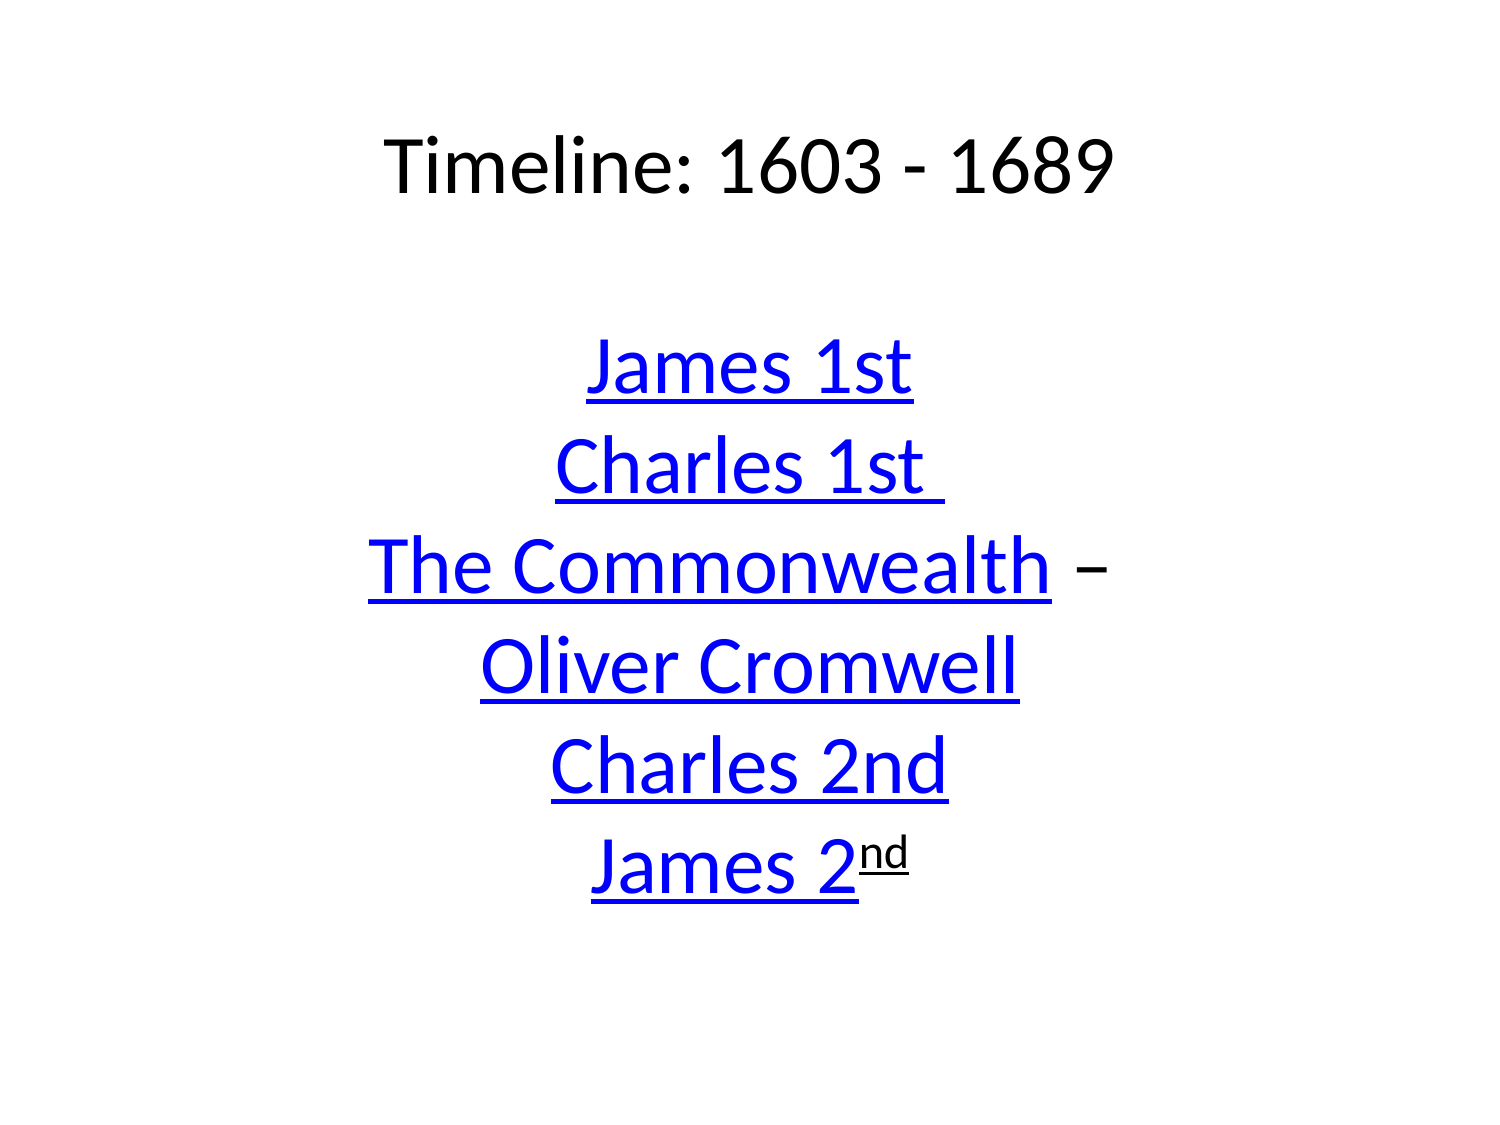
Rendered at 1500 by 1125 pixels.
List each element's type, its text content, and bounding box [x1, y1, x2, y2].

title Timeline: 1603 - 1689 James 1st Charles 1st The Commonwealth – Oliver Cromwell Charles 2nd James 2nd [74, 44, 1426, 1076]
